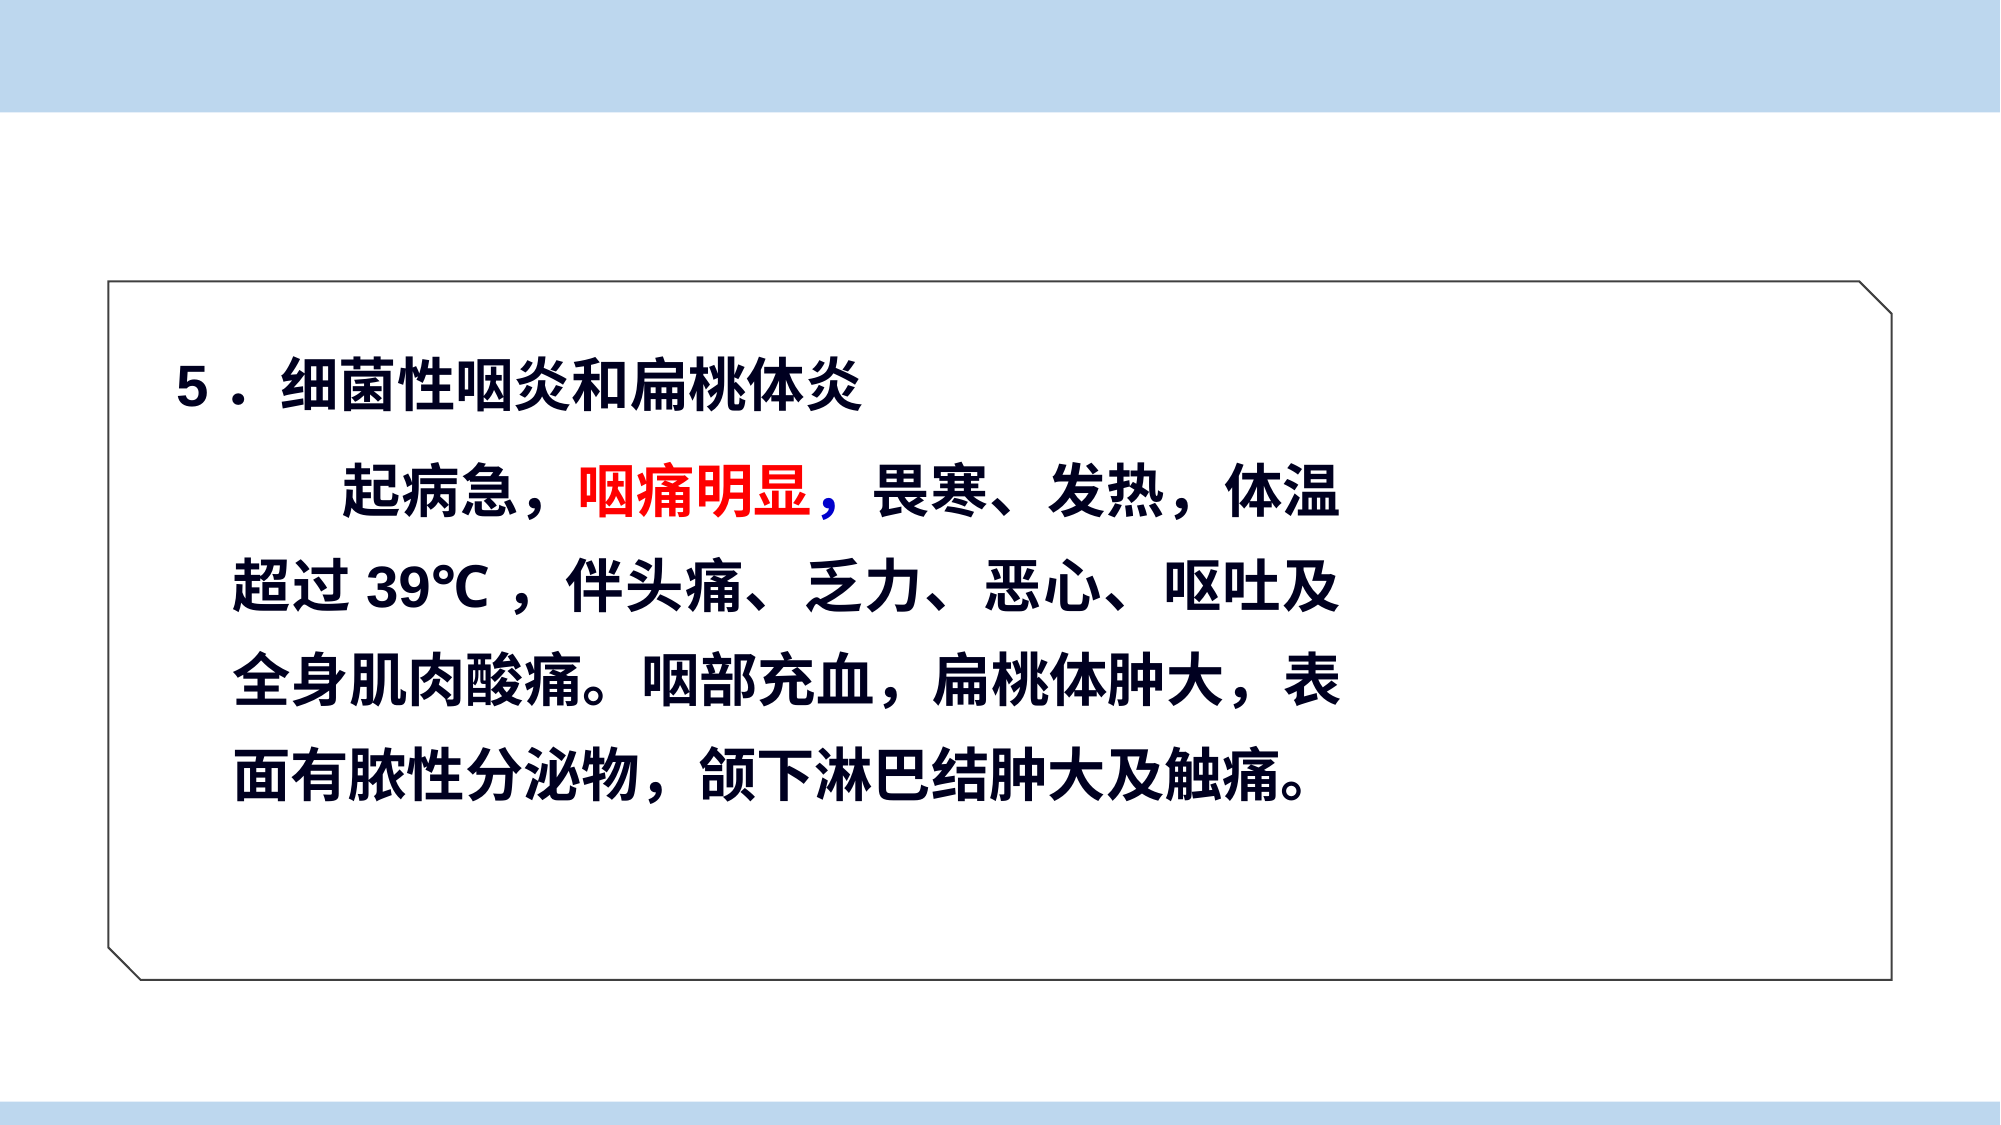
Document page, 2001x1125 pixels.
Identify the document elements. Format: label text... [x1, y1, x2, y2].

text_box [107, 280, 1893, 981]
text_box 5．细菌性咽炎和扁桃体炎 起病急，咽痛明显，畏寒、发热，体温超过39℃，伴头痛、乏力、恶心、呕吐及全身肌肉酸痛。咽部充血，扁桃体肿大，表面有脓性分泌物，颌下淋巴结肿大及触痛。 [161, 316, 1356, 816]
